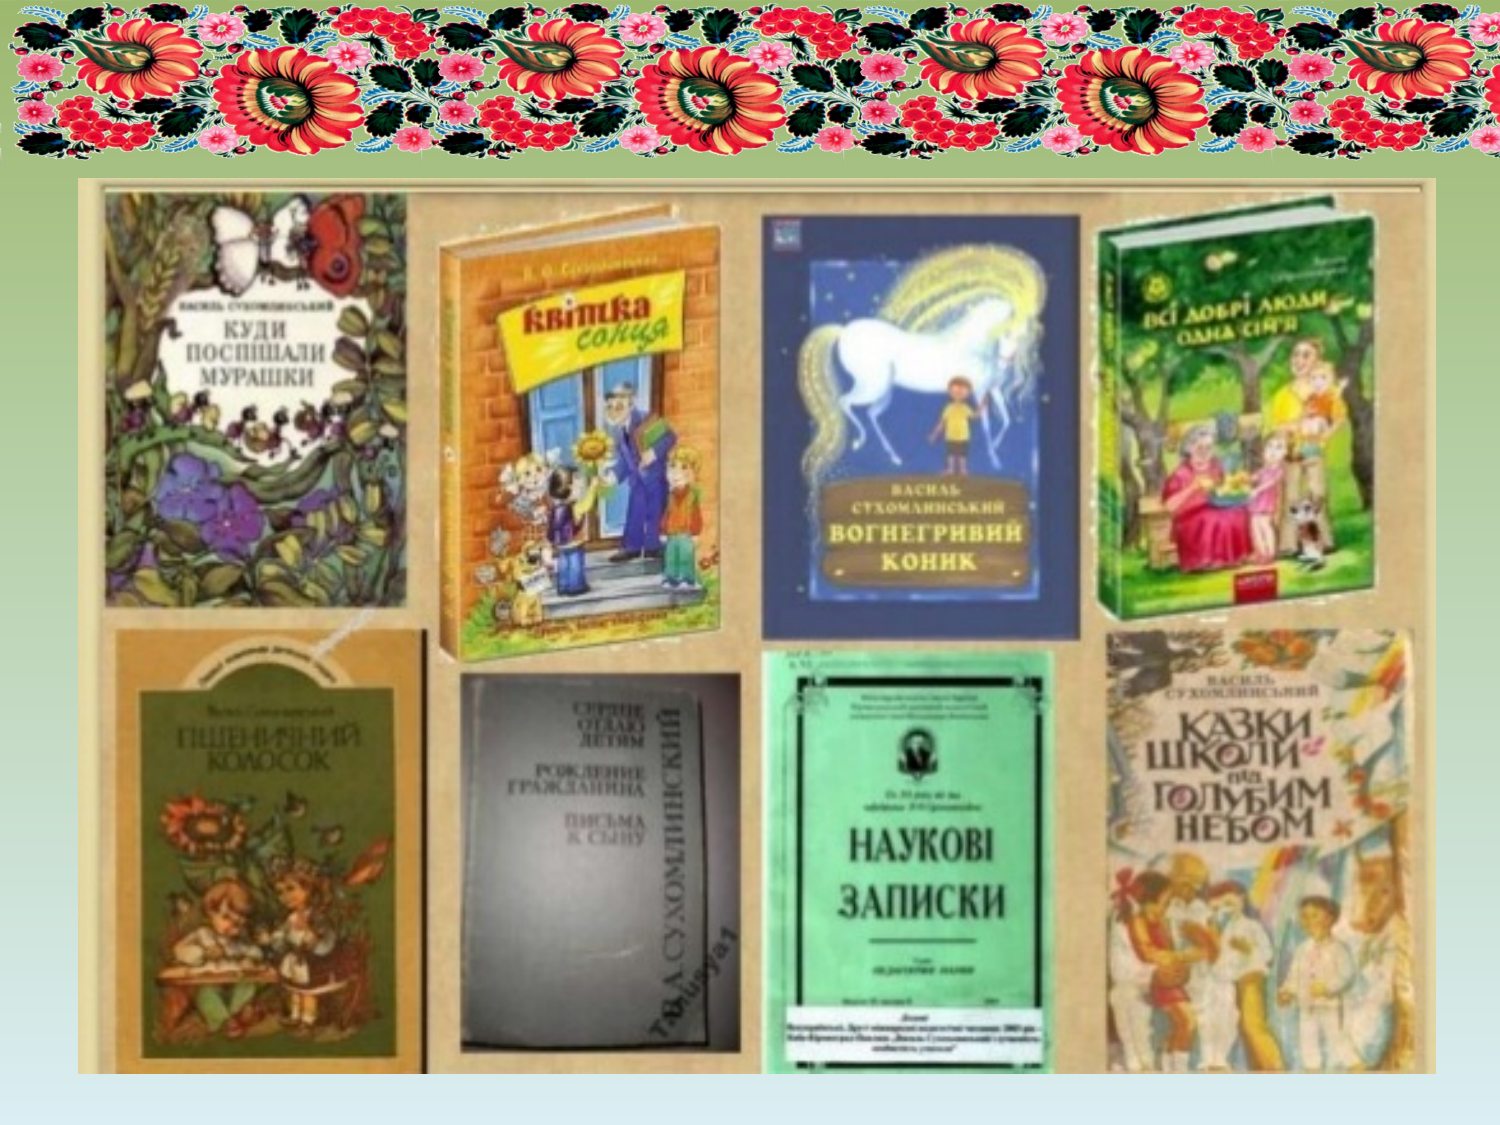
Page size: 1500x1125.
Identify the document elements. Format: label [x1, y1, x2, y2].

picture [78, 178, 1436, 1074]
text_box [0, 0, 1500, 165]
